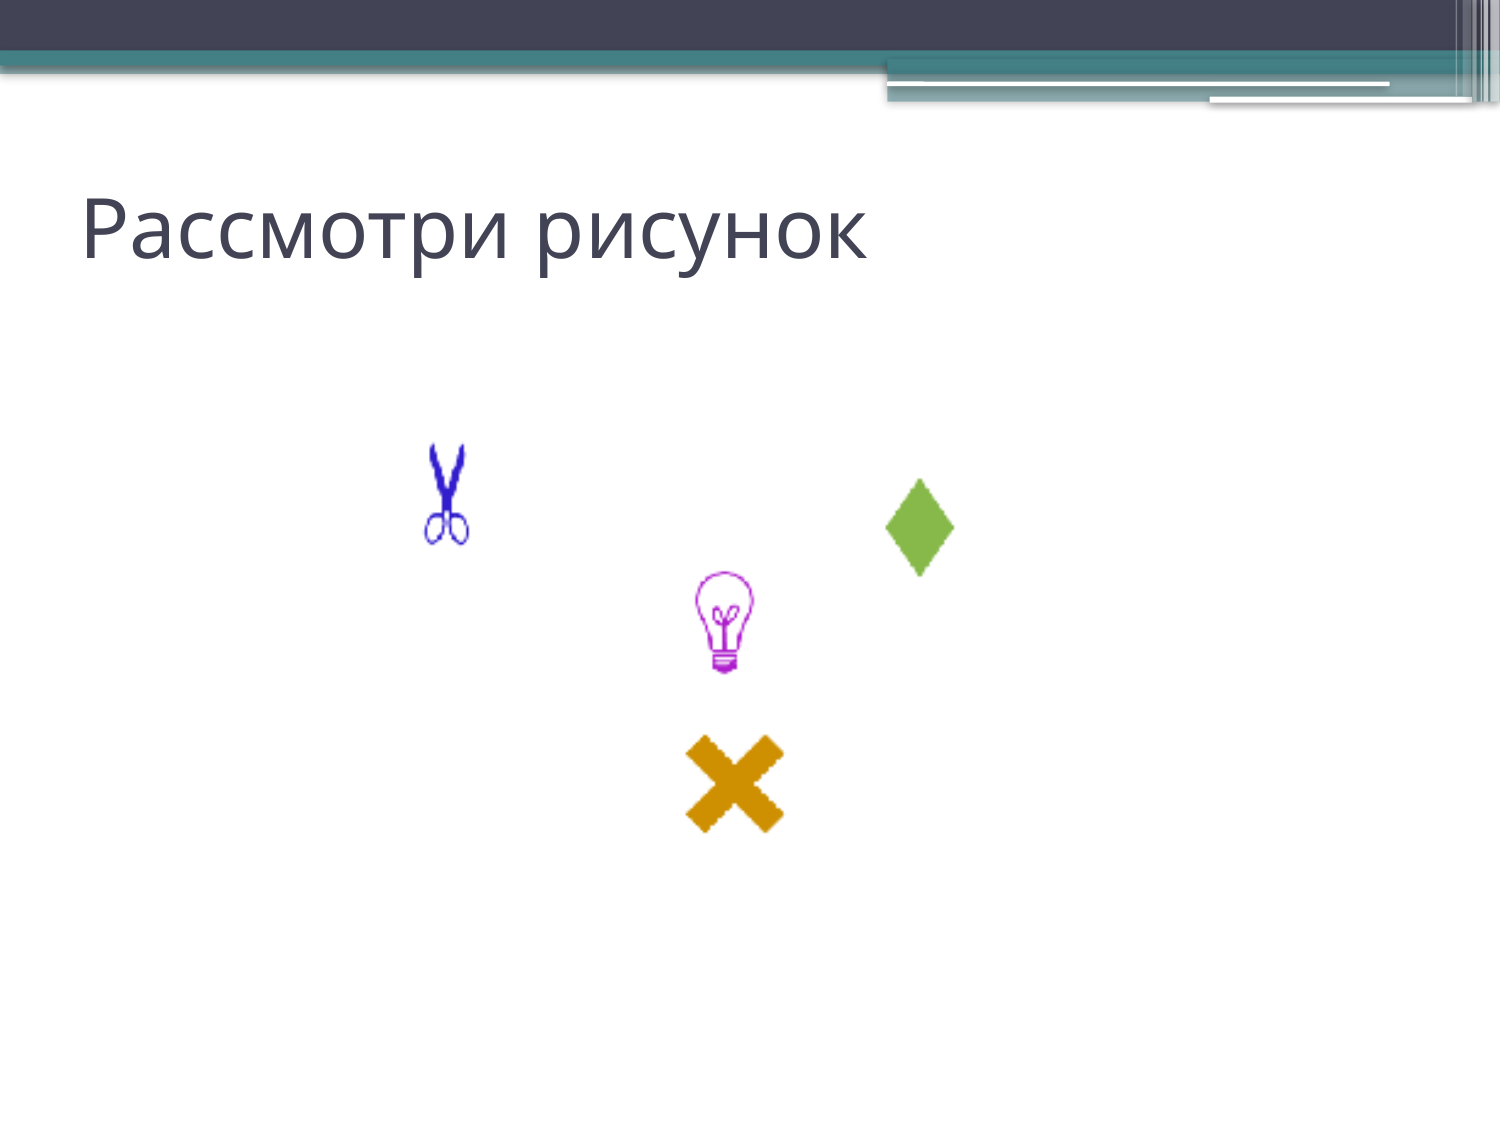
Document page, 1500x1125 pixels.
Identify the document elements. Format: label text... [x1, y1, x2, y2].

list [288, 355, 1140, 1036]
title Рассмотри рисунок [64, 137, 1415, 313]
